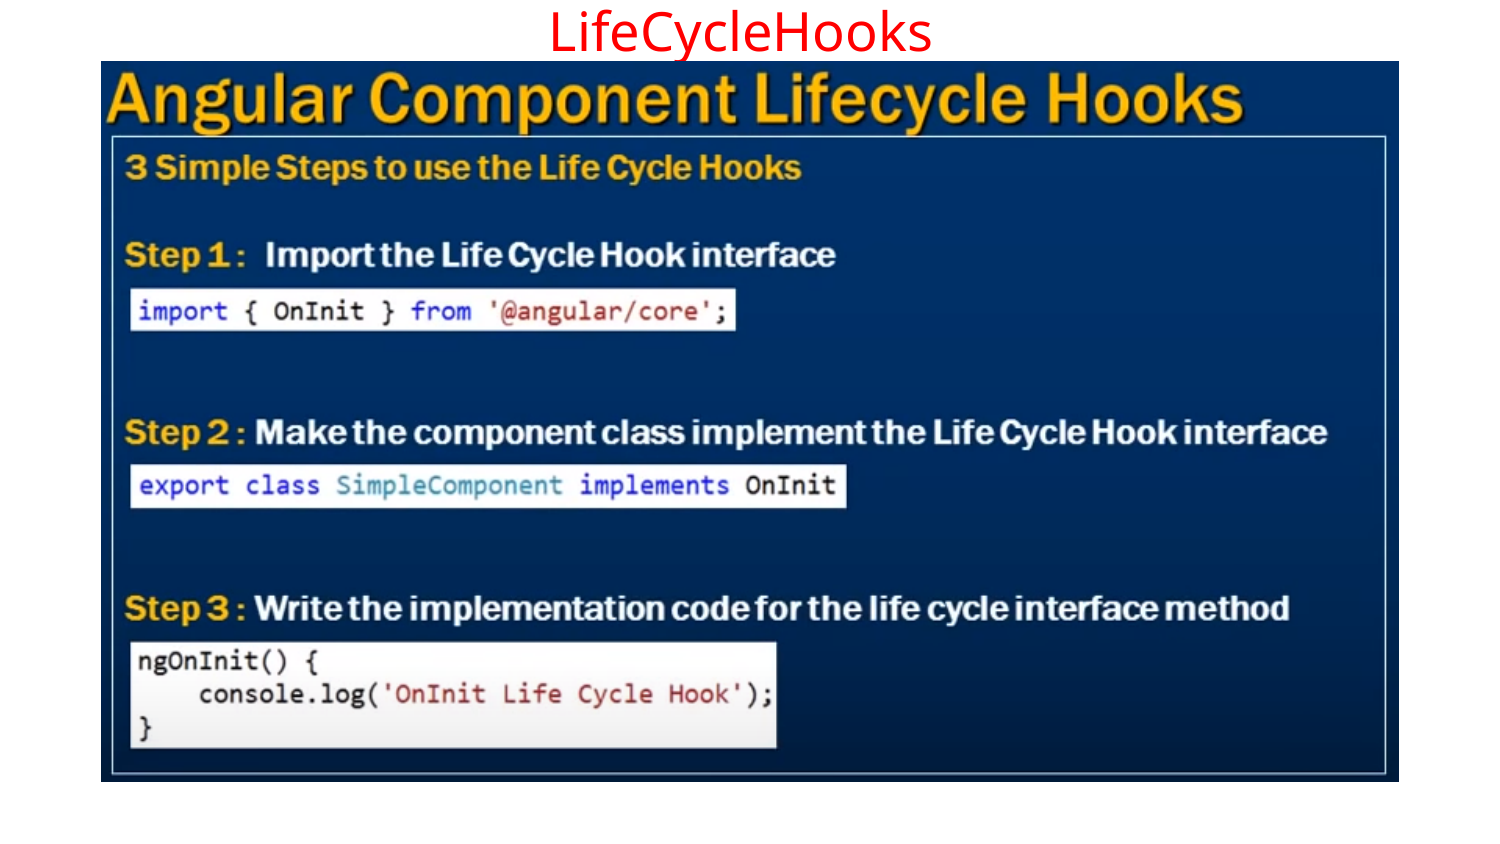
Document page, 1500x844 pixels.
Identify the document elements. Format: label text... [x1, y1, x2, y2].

picture [101, 61, 1399, 782]
text_box LifeCycleHooks [64, 0, 1418, 71]
